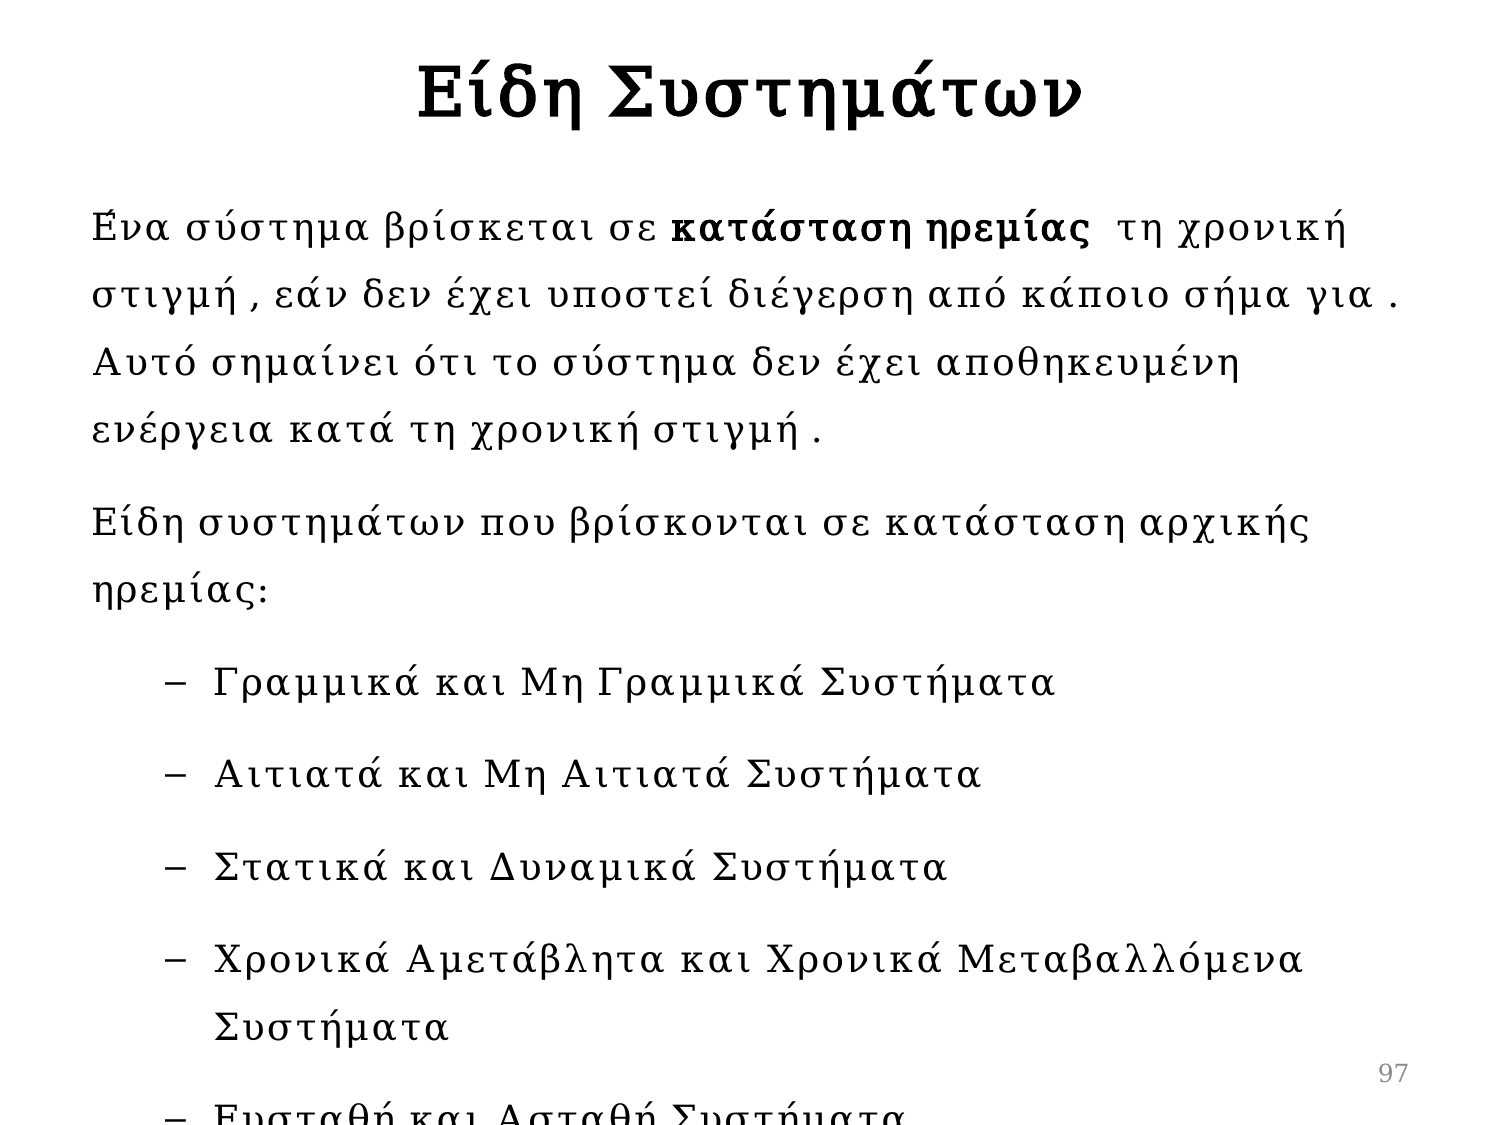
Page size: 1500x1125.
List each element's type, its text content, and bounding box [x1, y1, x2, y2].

title Είδη Συστημάτων [75, 19, 1425, 159]
slide_number 97 [1222, 1042, 1425, 1103]
